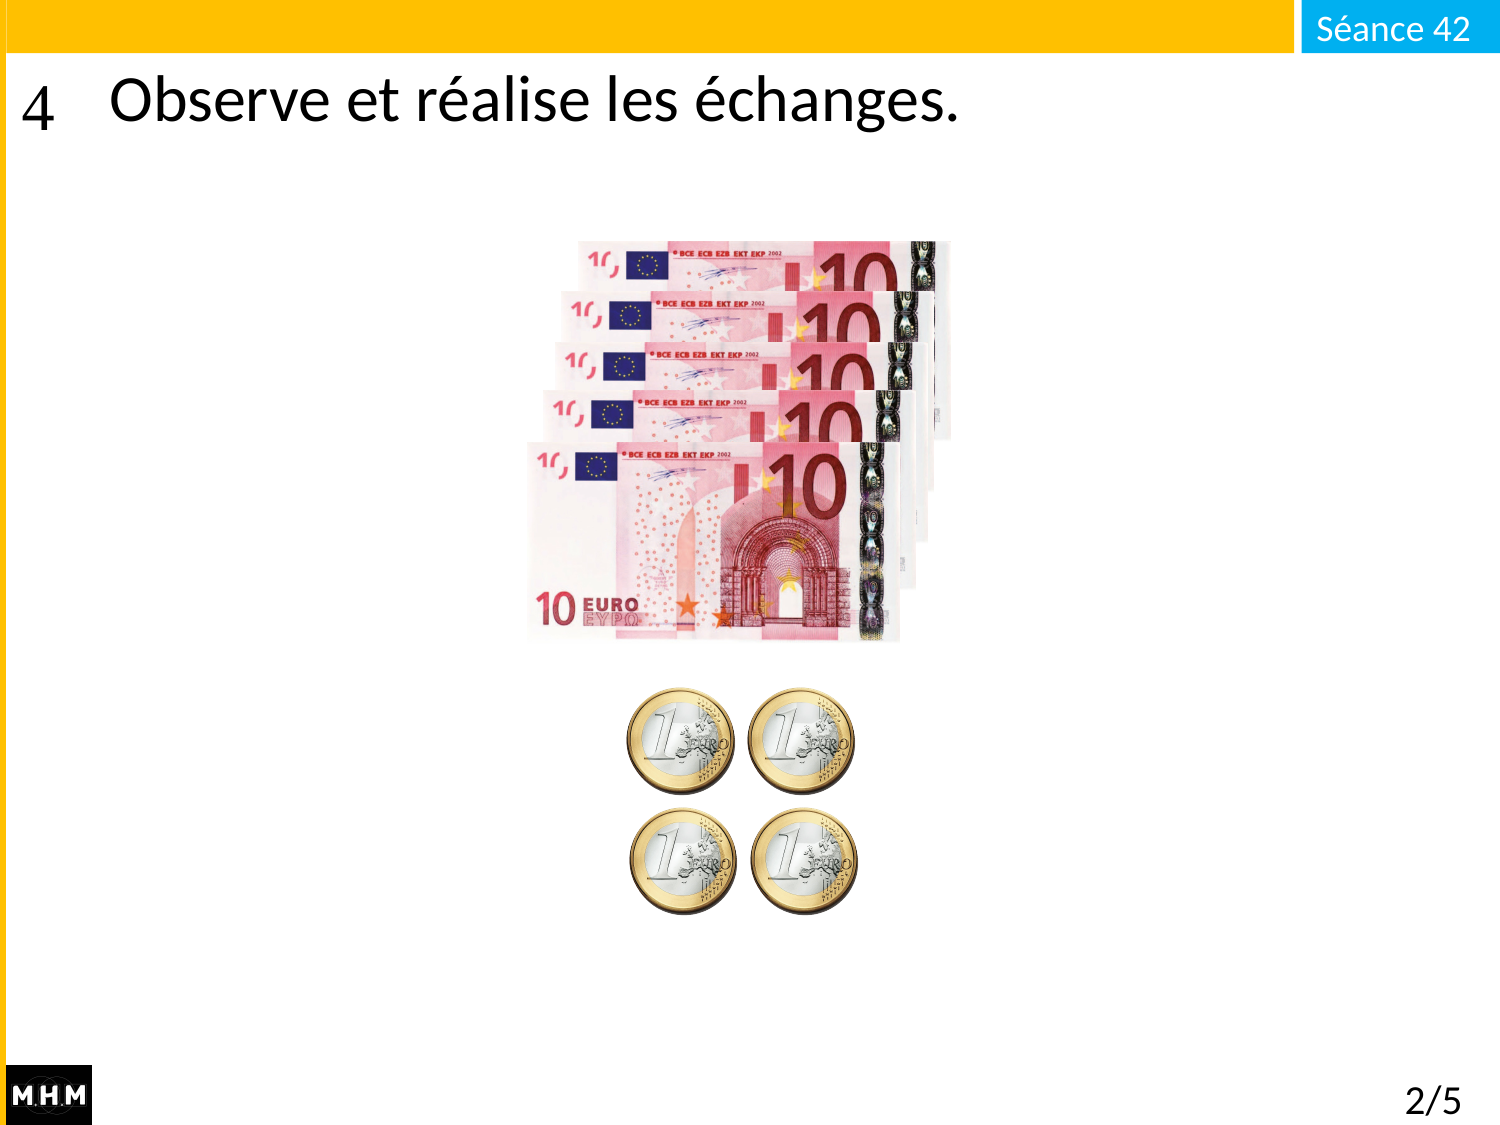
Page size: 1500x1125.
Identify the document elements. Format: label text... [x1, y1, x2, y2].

title Observe et réalise les échanges. [94, 57, 1389, 144]
picture [747, 687, 856, 796]
picture [6, 1065, 92, 1125]
text_box 2/5 [1389, 1071, 1500, 1125]
picture [527, 241, 951, 644]
picture [749, 807, 859, 916]
picture [626, 687, 736, 796]
picture [629, 807, 738, 916]
